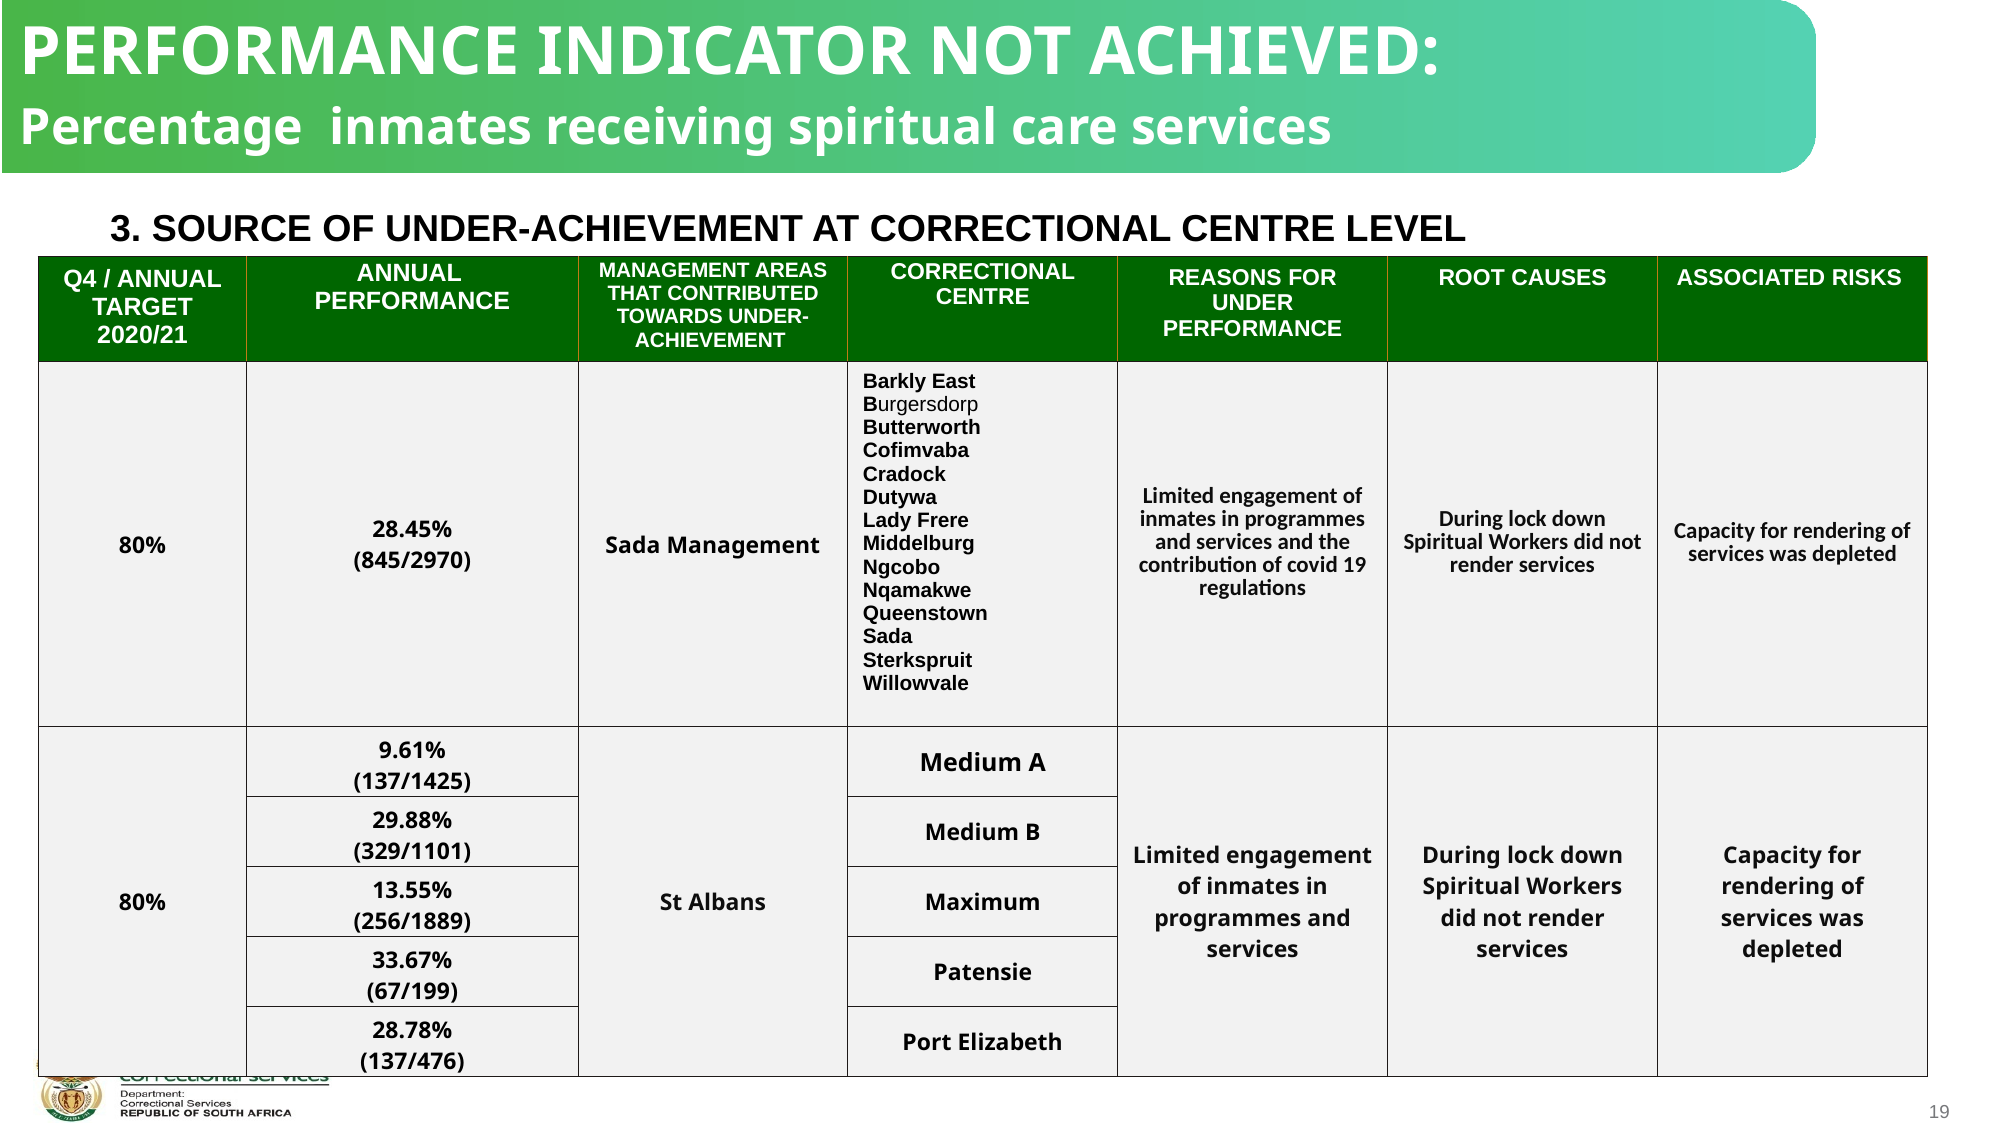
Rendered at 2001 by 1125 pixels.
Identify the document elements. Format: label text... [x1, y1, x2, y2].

table_header ROOT CAUSES [1388, 257, 1657, 361]
table_cell 29.88% (329/1101) [247, 797, 578, 866]
table_header Q4 / ANNUAL TARGET 2020/21 [39, 257, 246, 361]
table_cell Maximum [848, 867, 1117, 936]
table_cell 80% [39, 727, 246, 1076]
table_cell 9.61% (137/1425) [247, 727, 578, 796]
text_box [2, 0, 1816, 173]
table_cell Limited engagement of inmates in programmes and services [1118, 727, 1387, 1076]
table_cell Sada Management [579, 362, 847, 726]
table_header CORRECTIONAL CENTRE [848, 257, 1117, 361]
table_cell During lock down Spiritual Workers did not render services [1388, 727, 1657, 1076]
table_cell Port Elizabeth [848, 1007, 1117, 1076]
table_cell Patensie [848, 937, 1117, 1006]
table_header ASSOCIATED RISKS [1658, 257, 1927, 361]
table_cell St Albans [579, 727, 847, 1076]
table_header REASONS FOR UNDER PERFORMANCE [1118, 257, 1387, 361]
table_cell Barkly East Burgersdorp Butterworth Cofimvaba Cradock Dutywa Lady Frere Middelburg Ngcobo Nqamakwe Queenstown Sada Sterkspruit Willowvale [848, 362, 1117, 726]
table_cell Medium A [848, 727, 1117, 796]
text_box 3. SOURCE OF UNDER-ACHIEVEMENT AT CORRECTIONAL CENTRE LEVEL [42, 196, 1768, 256]
table_cell 13.55% (256/1889) [247, 867, 578, 936]
table_header MANAGEMENT AREAS THAT CONTRIBUTED TOWARDS UNDER-ACHIEVEMENT [579, 257, 847, 361]
picture [33, 1049, 332, 1123]
text_box PERFORMANCE INDICATOR NOT ACHIEVED: Percentage inmates receiving spiritual care services [4, 9, 1803, 96]
table_header ANNUAL PERFORMANCE [247, 257, 578, 361]
table_cell 28.45% (845/2970) [247, 362, 578, 726]
table_cell During lock down Spiritual Workers did not render services [1388, 362, 1657, 726]
table_cell Medium B [848, 797, 1117, 866]
table_cell 80% [39, 362, 246, 726]
table_cell Capacity for rendering of services was depleted [1658, 727, 1927, 1076]
table_cell Capacity for rendering of services was depleted [1658, 362, 1927, 726]
table_cell Limited engagement of inmates in programmes and services and the contribution of covid 19 regulations [1118, 362, 1387, 726]
table_cell 28.78% (137/476) [247, 1007, 578, 1076]
table_cell 33.67% (67/199) [247, 937, 578, 1006]
